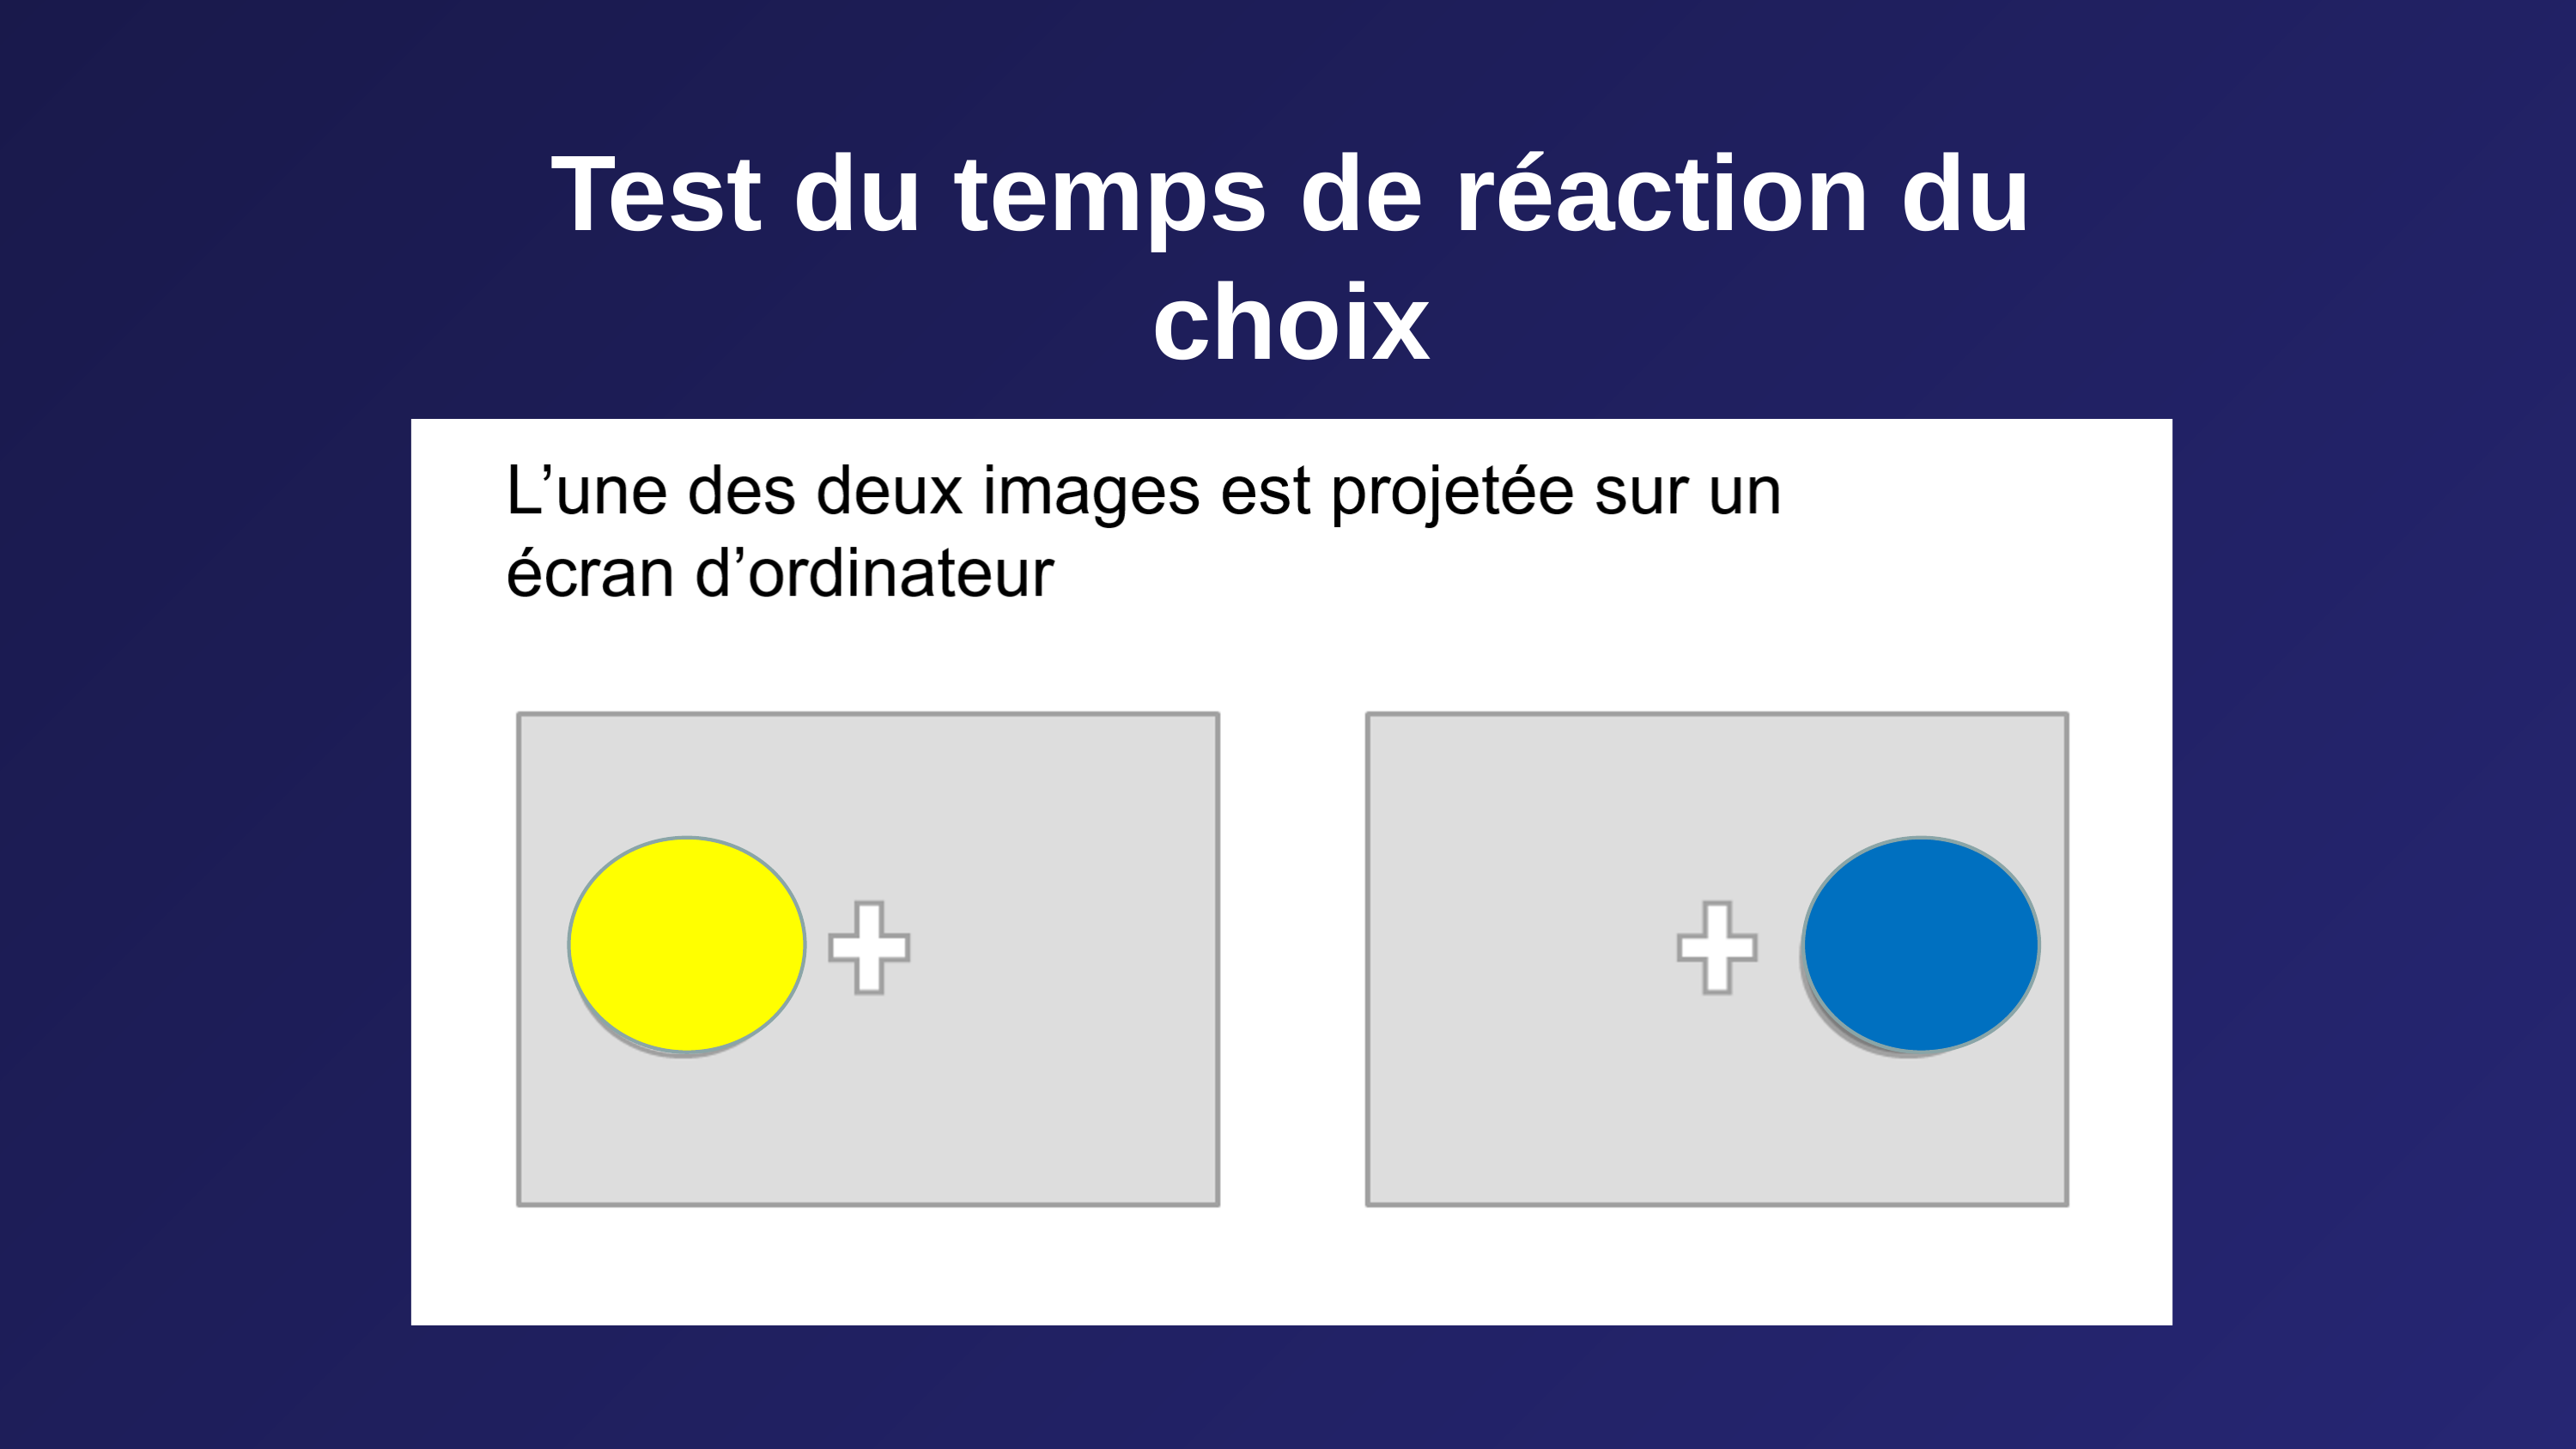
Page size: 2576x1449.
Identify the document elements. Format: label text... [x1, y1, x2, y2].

picture [410, 418, 2173, 1325]
title Test du temps de réaction du choix [459, 177, 2125, 328]
